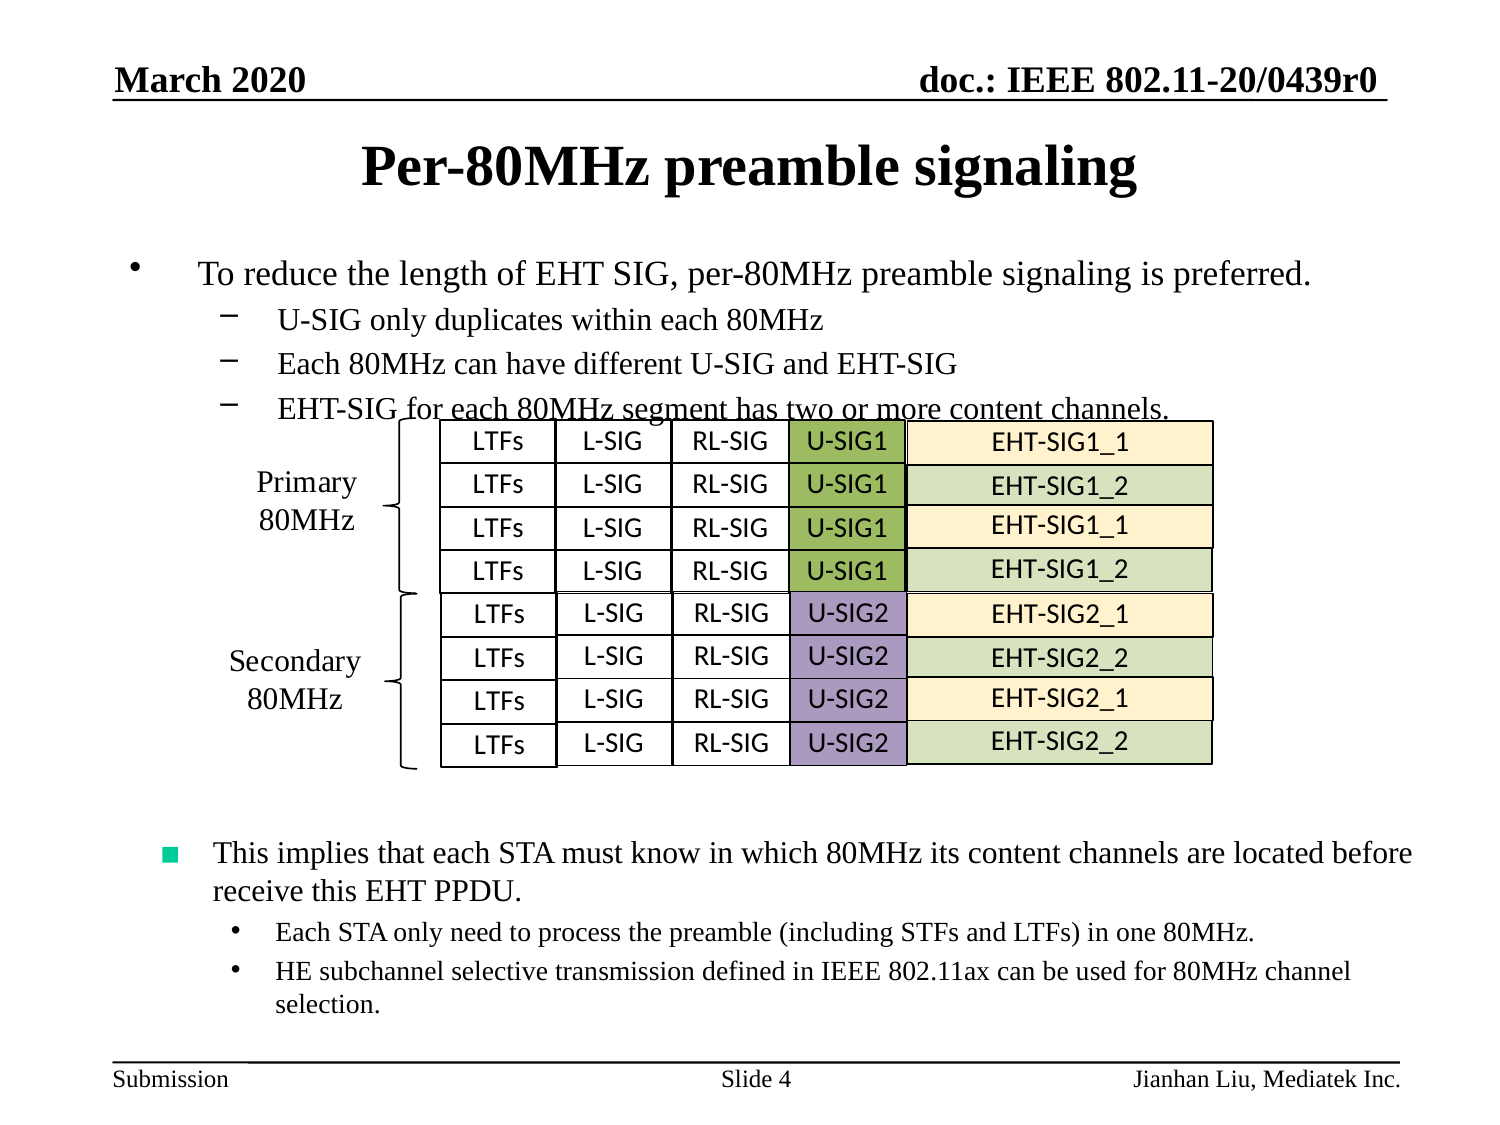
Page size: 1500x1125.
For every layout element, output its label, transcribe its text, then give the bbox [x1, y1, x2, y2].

text_box This implies that each STA must know in which 80MHz its content channels are located before receive this EHT PPDU. Each STA only need to process the preamble (including STFs and LTFs) in one 80MHz. HE subchannel selective transmission defined in IEEE 802.11ax can be used for 80MHz channel selection. [144, 824, 1454, 1027]
footer Jianhan Liu, Mediatek Inc. [1129, 1061, 1402, 1093]
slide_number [114, 54, 309, 101]
picture [210, 412, 1216, 778]
title Per-80MHz preamble signaling [112, 112, 1388, 213]
list To reduce the length of EHT SIG, per-80MHz preamble signaling is preferred. U-SIG only duplicates within each 80MHz Each 80MHz can have different U-SIG and EHT-SIG EHT-SIG for each 80MHz segment has two or more content channels. [114, 241, 1465, 437]
slide_number Slide 4 [712, 1061, 800, 1093]
